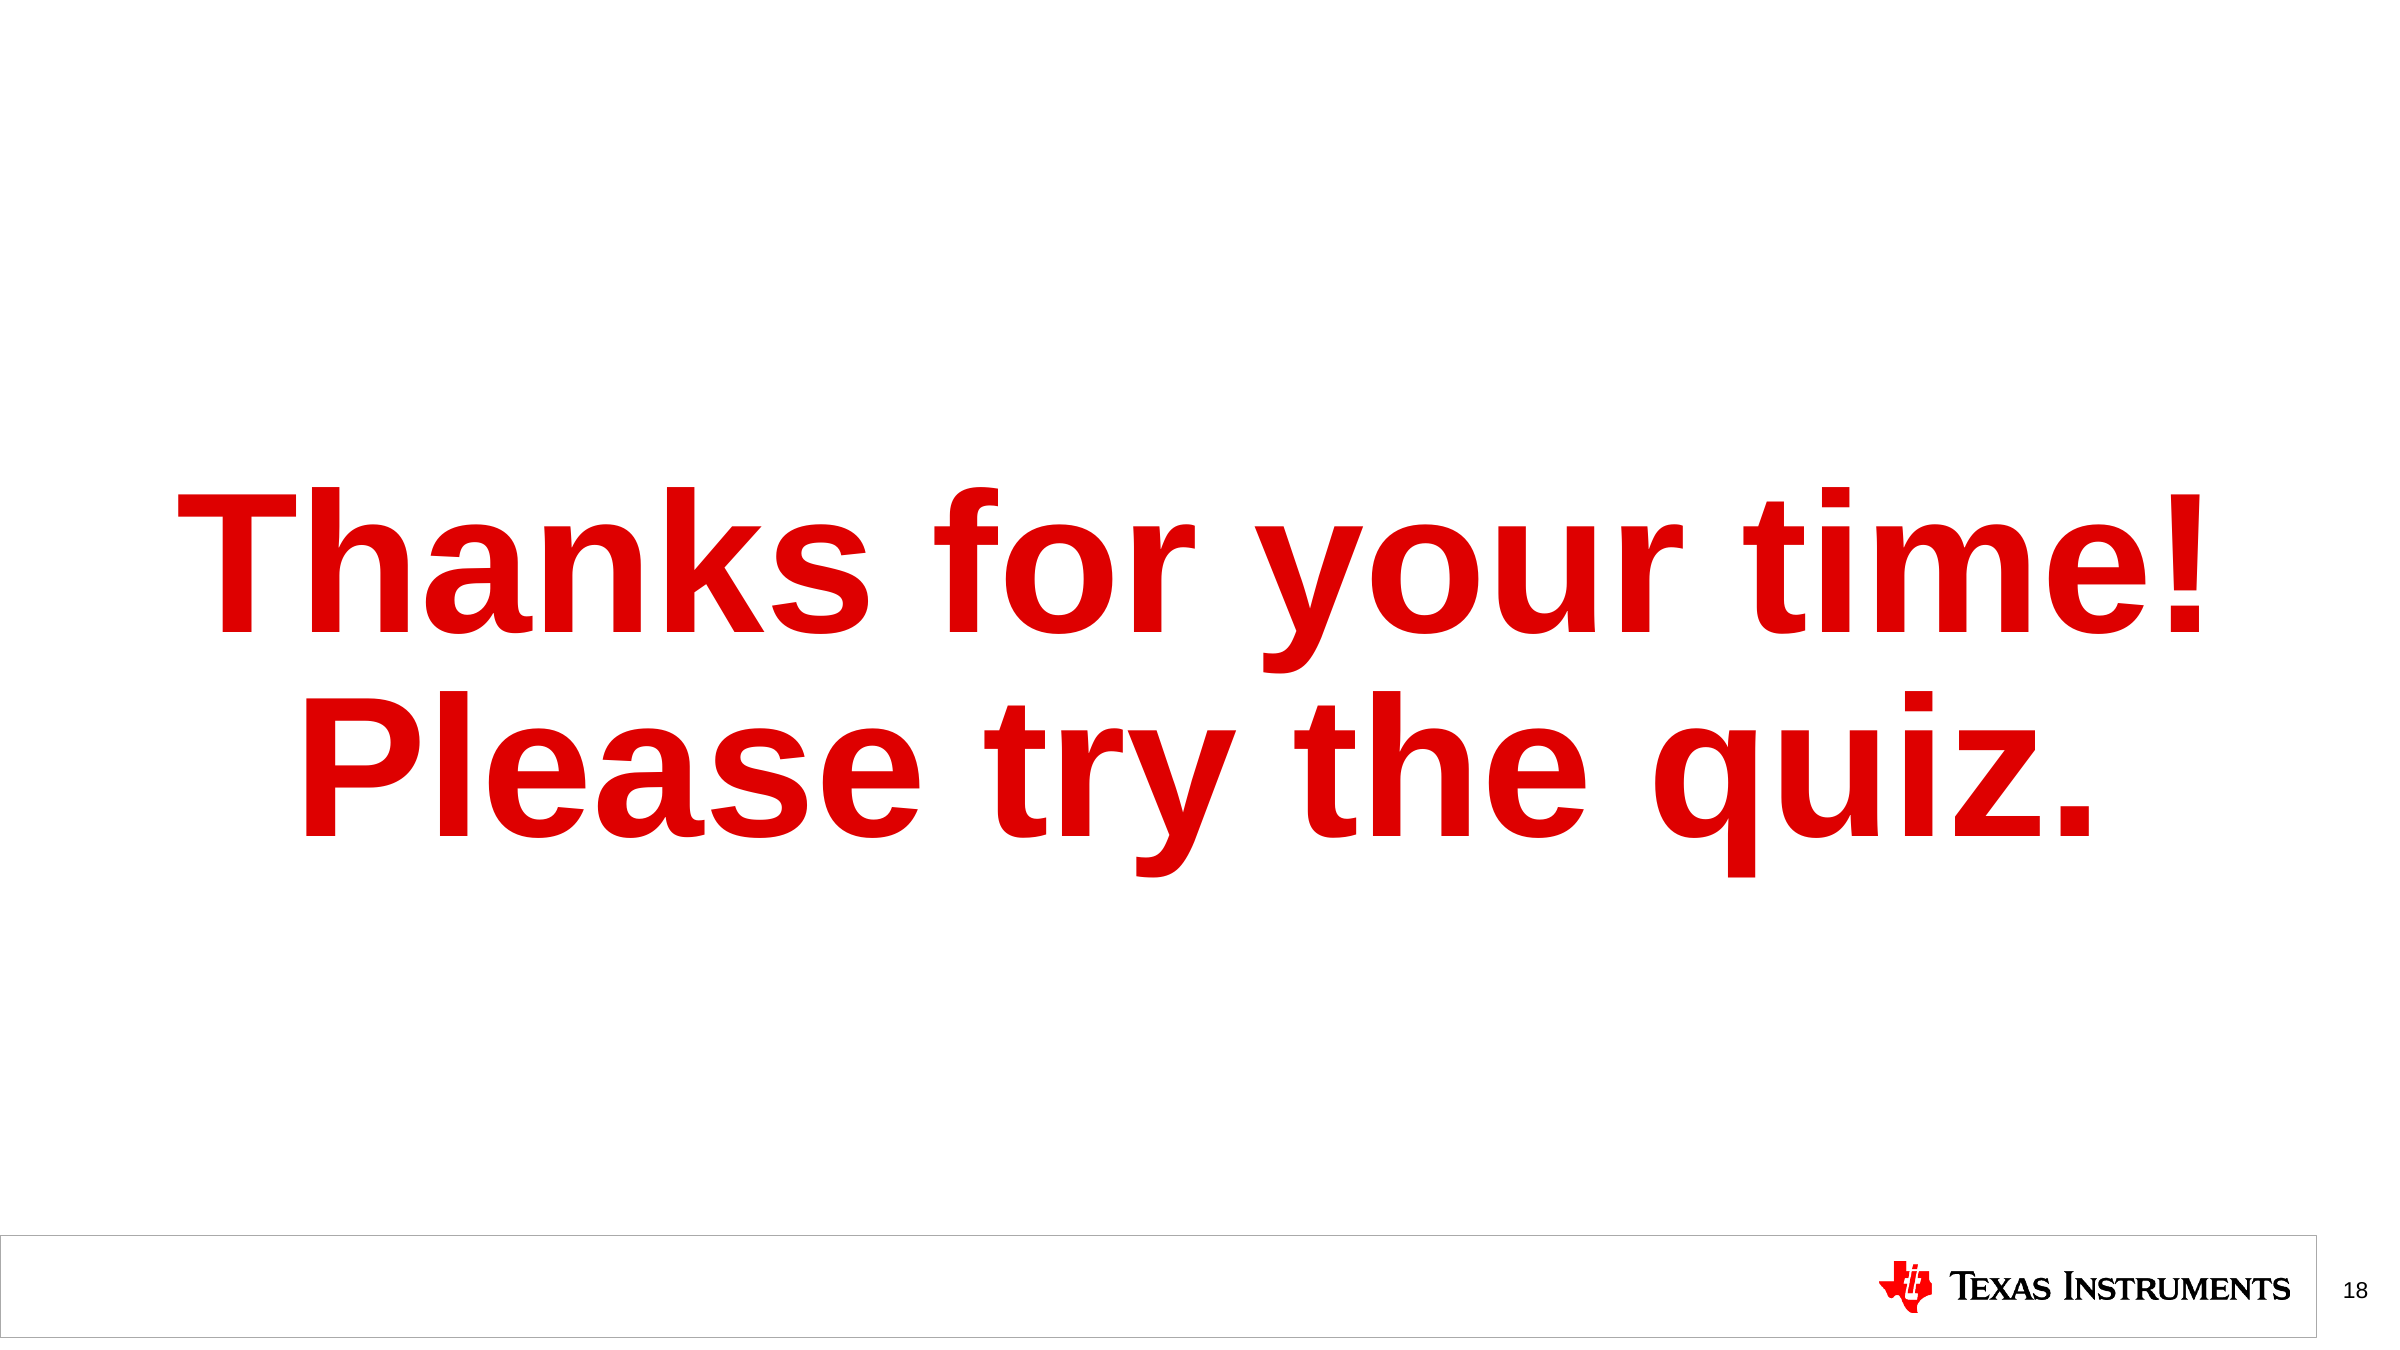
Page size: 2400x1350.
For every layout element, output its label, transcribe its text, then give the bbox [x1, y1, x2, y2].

picture [1879, 1307, 2290, 1313]
title Thanks for your time! Please try the quiz. [88, 492, 2310, 854]
slide_number 18 [1828, 1265, 2389, 1307]
picture [1879, 1261, 2290, 1265]
